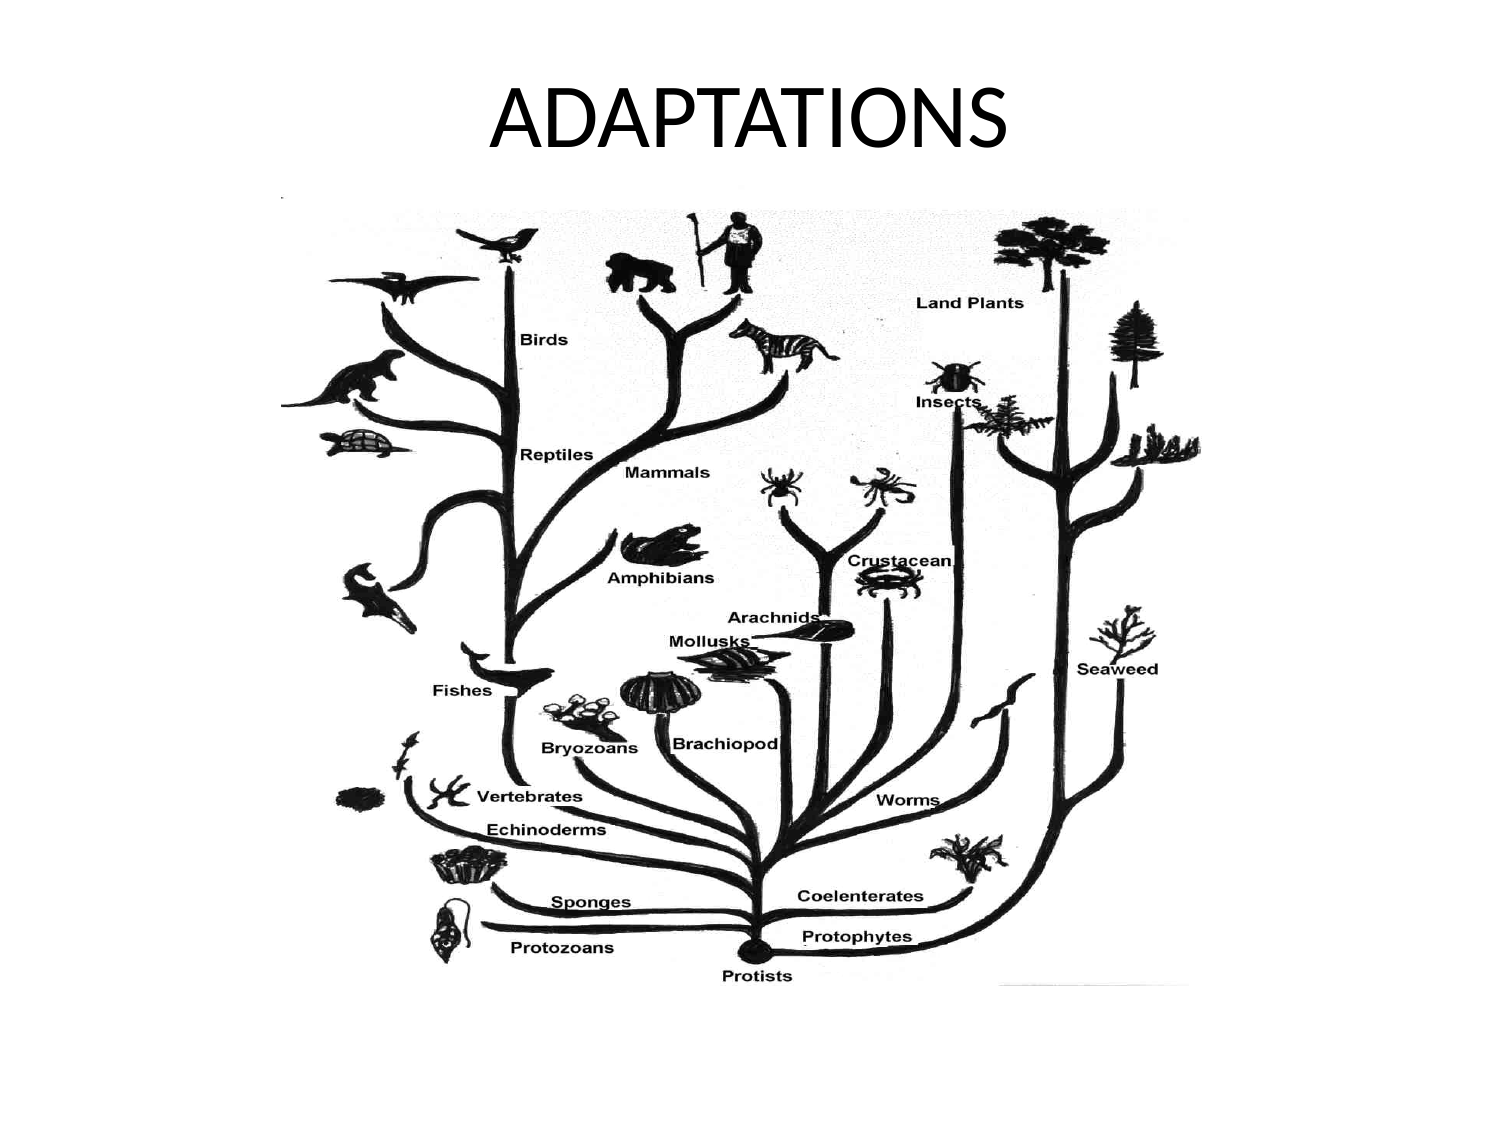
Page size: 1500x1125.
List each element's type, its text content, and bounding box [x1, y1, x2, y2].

picture [280, 175, 1219, 1040]
title ADAPTATIONS [112, 24, 1388, 198]
